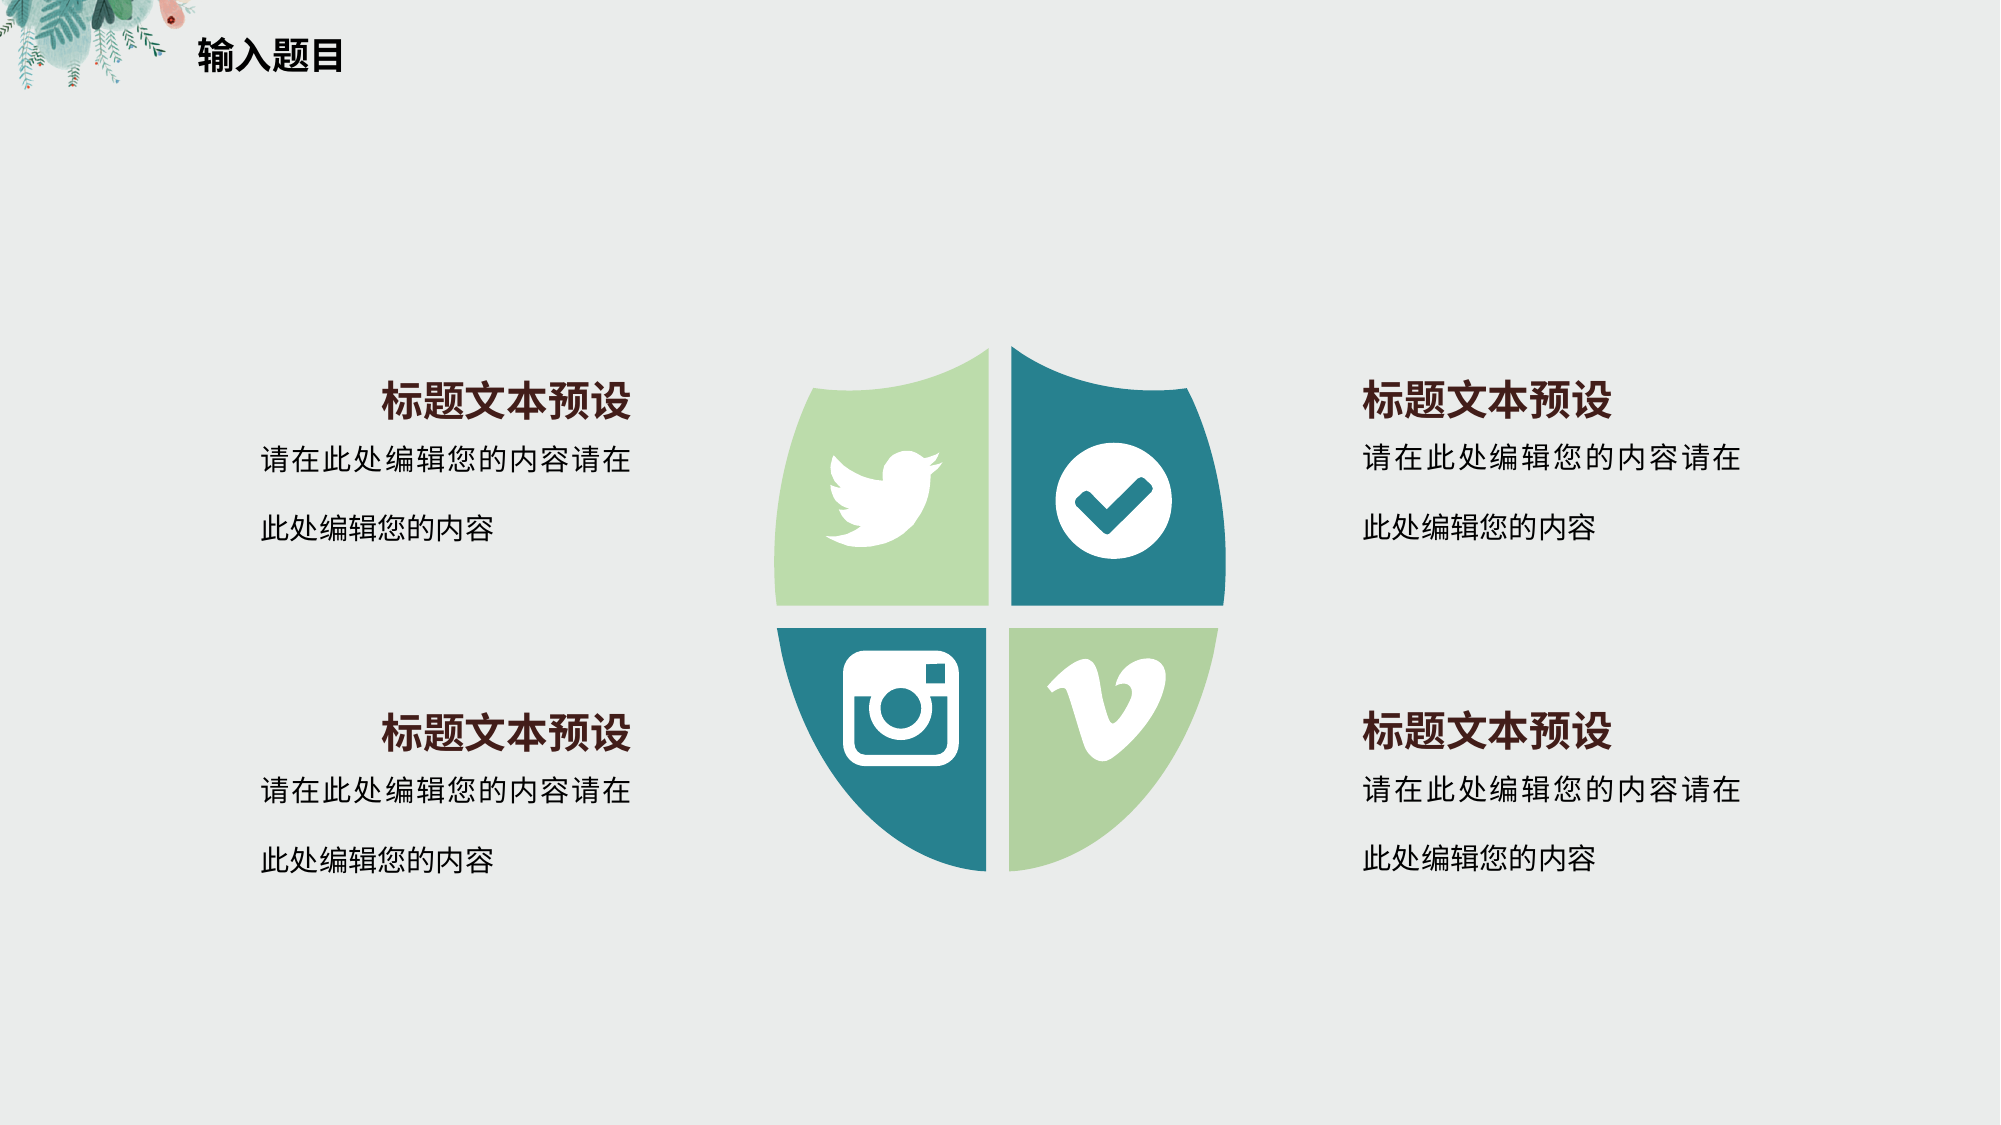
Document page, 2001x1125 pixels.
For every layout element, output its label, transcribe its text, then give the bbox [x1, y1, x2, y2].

text_box 输入题目 [220, 24, 363, 84]
picture [0, 0, 220, 115]
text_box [248, 346, 1754, 872]
